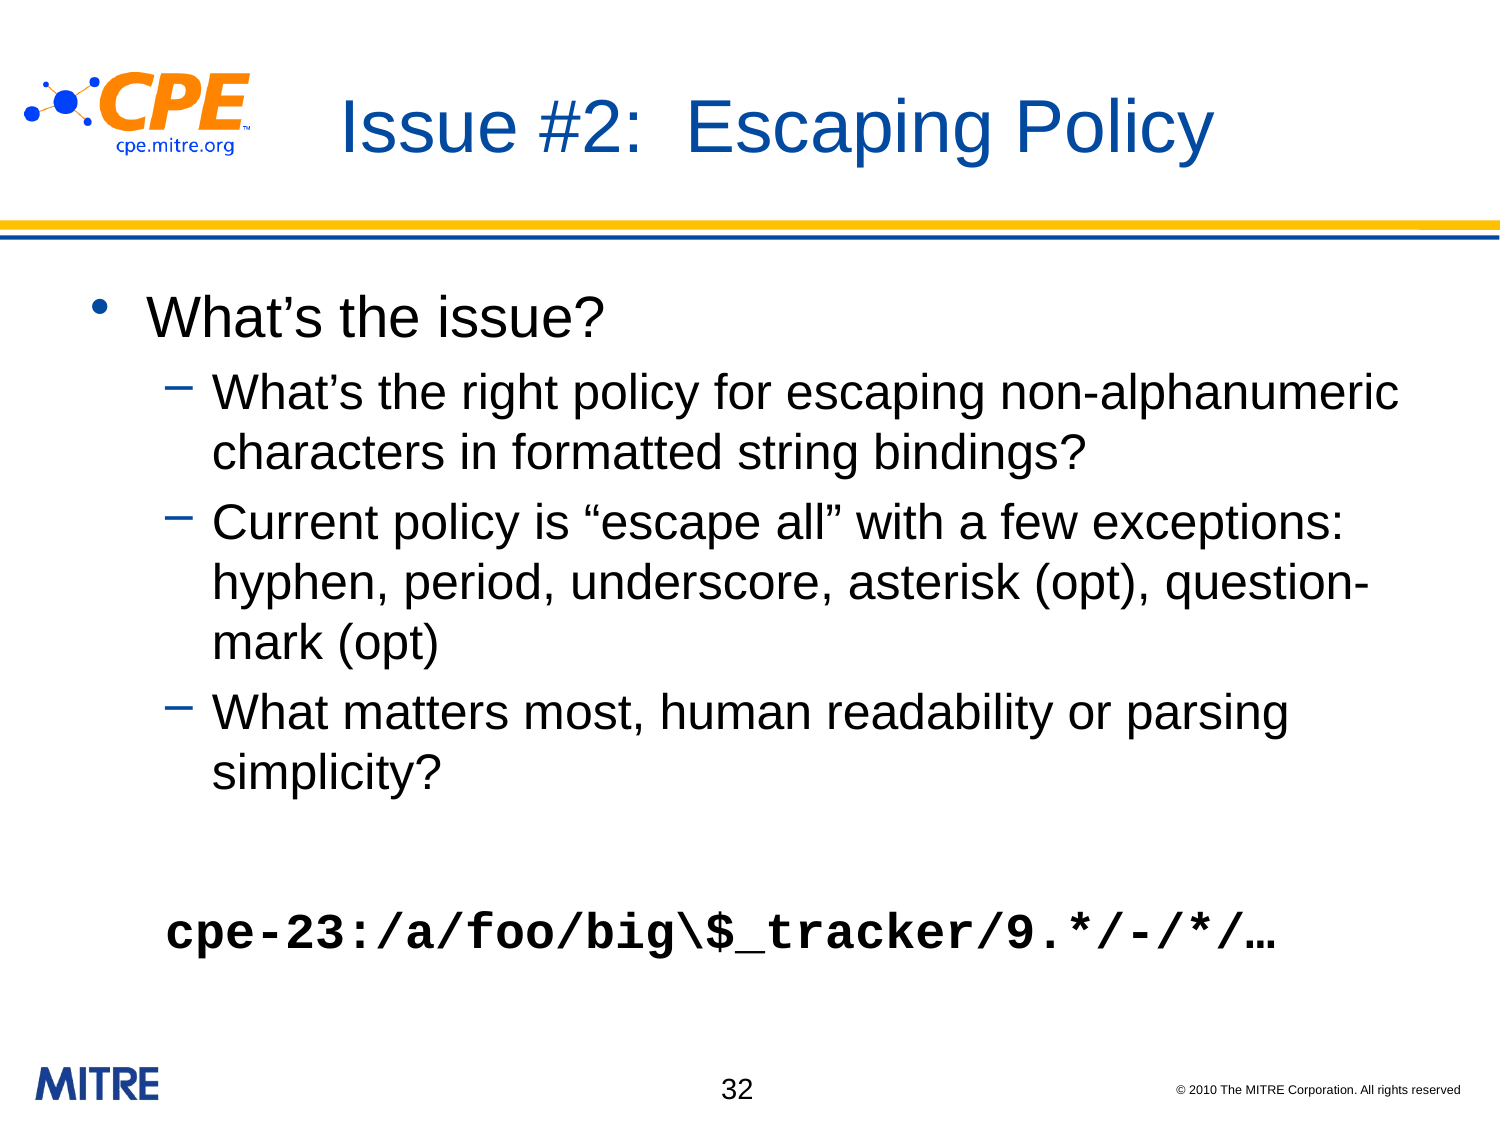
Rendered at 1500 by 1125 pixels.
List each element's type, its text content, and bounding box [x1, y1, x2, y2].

slide_number 32 [562, 1062, 913, 1113]
picture [30, 1064, 163, 1106]
list What’s the issue? What’s the right policy for escaping non-alphanumeric characters in formatted string bindings? Current policy is “escape all” with a few exceptions: hyphen, period, underscore, asterisk (opt), question-mark (opt) What matters most, human readability or parsing simplicity? cpe-23:/a/foo/big\$_tracker/9.*/-/*/… [74, 271, 1426, 990]
title Issue #2: Escaping Policy [324, 44, 1438, 201]
picture [24, 72, 250, 156]
